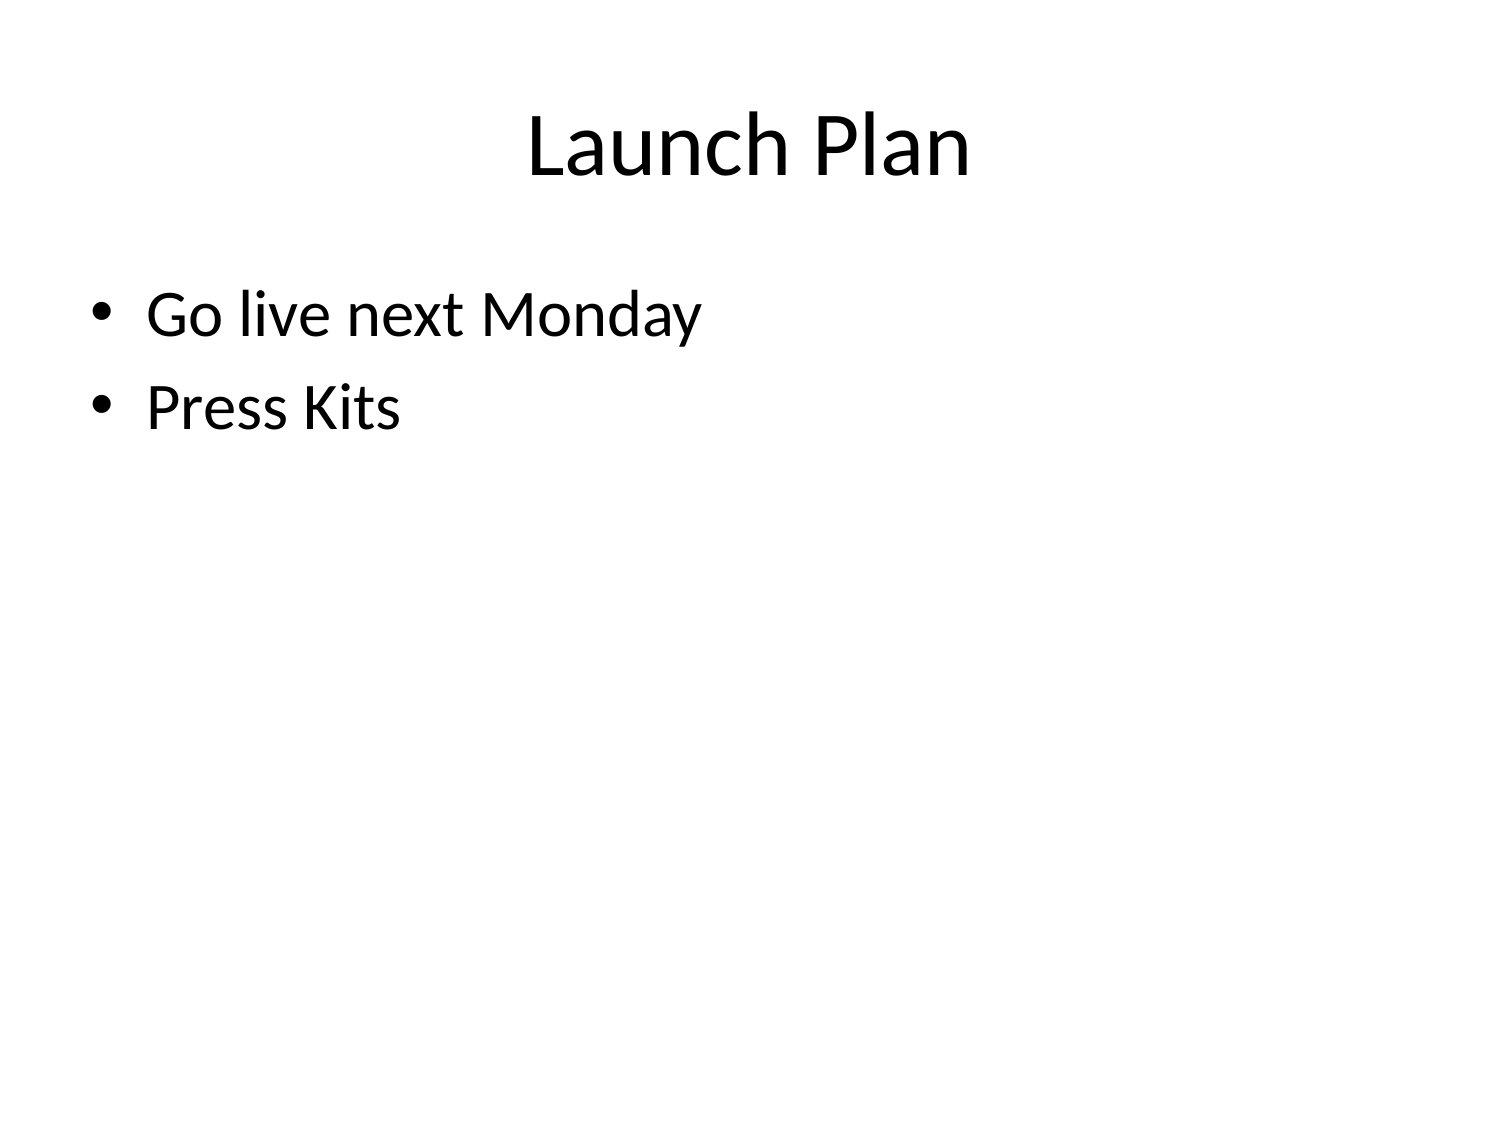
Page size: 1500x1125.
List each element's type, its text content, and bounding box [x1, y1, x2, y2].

list Go live next Monday Press Kits [75, 262, 1425, 1005]
title Launch Plan [75, 45, 1425, 233]
